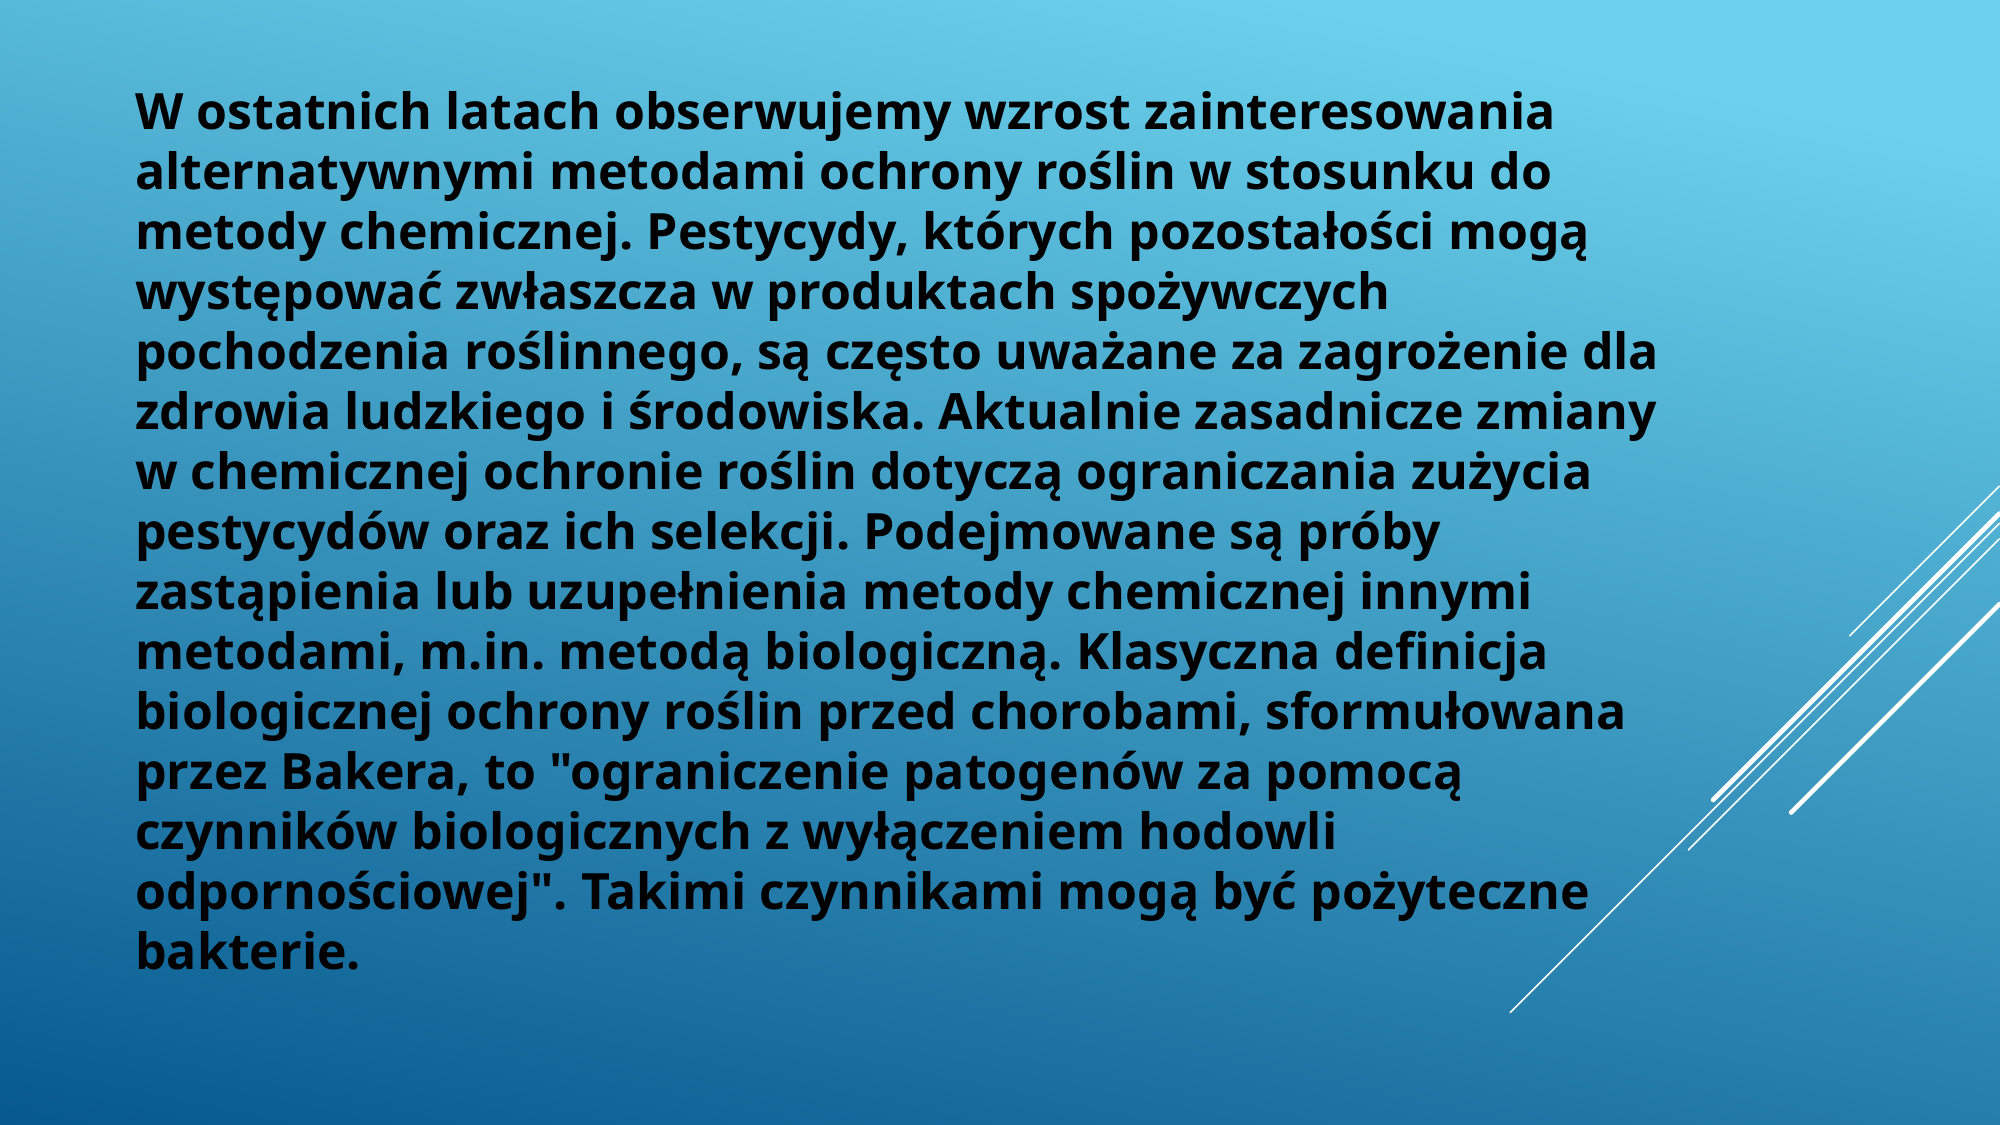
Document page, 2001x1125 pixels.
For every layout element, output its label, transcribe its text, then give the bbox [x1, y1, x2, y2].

text_box W ostatnich latach obserwujemy wzrost zainteresowania alternatywnymi metodami ochrony roślin w stosunku do metody chemicznej. Pestycydy, których pozostałości mogą występować zwłaszcza w produktach spożywczych pochodzenia roślinnego, są często uważane za zagrożenie dla zdrowia ludzkiego i środowiska. Aktualnie zasadnicze zmiany w chemicznej ochronie roślin dotyczą ograniczania zużycia pestycydów oraz ich selekcji. Podejmowane są próby zastąpienia lub uzupełnienia metody chemicznej innymi metodami, m.in. metodą biologiczną. Klasyczna definicja biologicznej ochrony roślin przed chorobami, sformułowana przez Bakera, to "ograniczenie patogenów za pomocą czynników biologicznych z wyłączeniem hodowli odpornościowej". Takimi czynnikami mogą być pożyteczne bakterie. [120, 72, 1722, 988]
